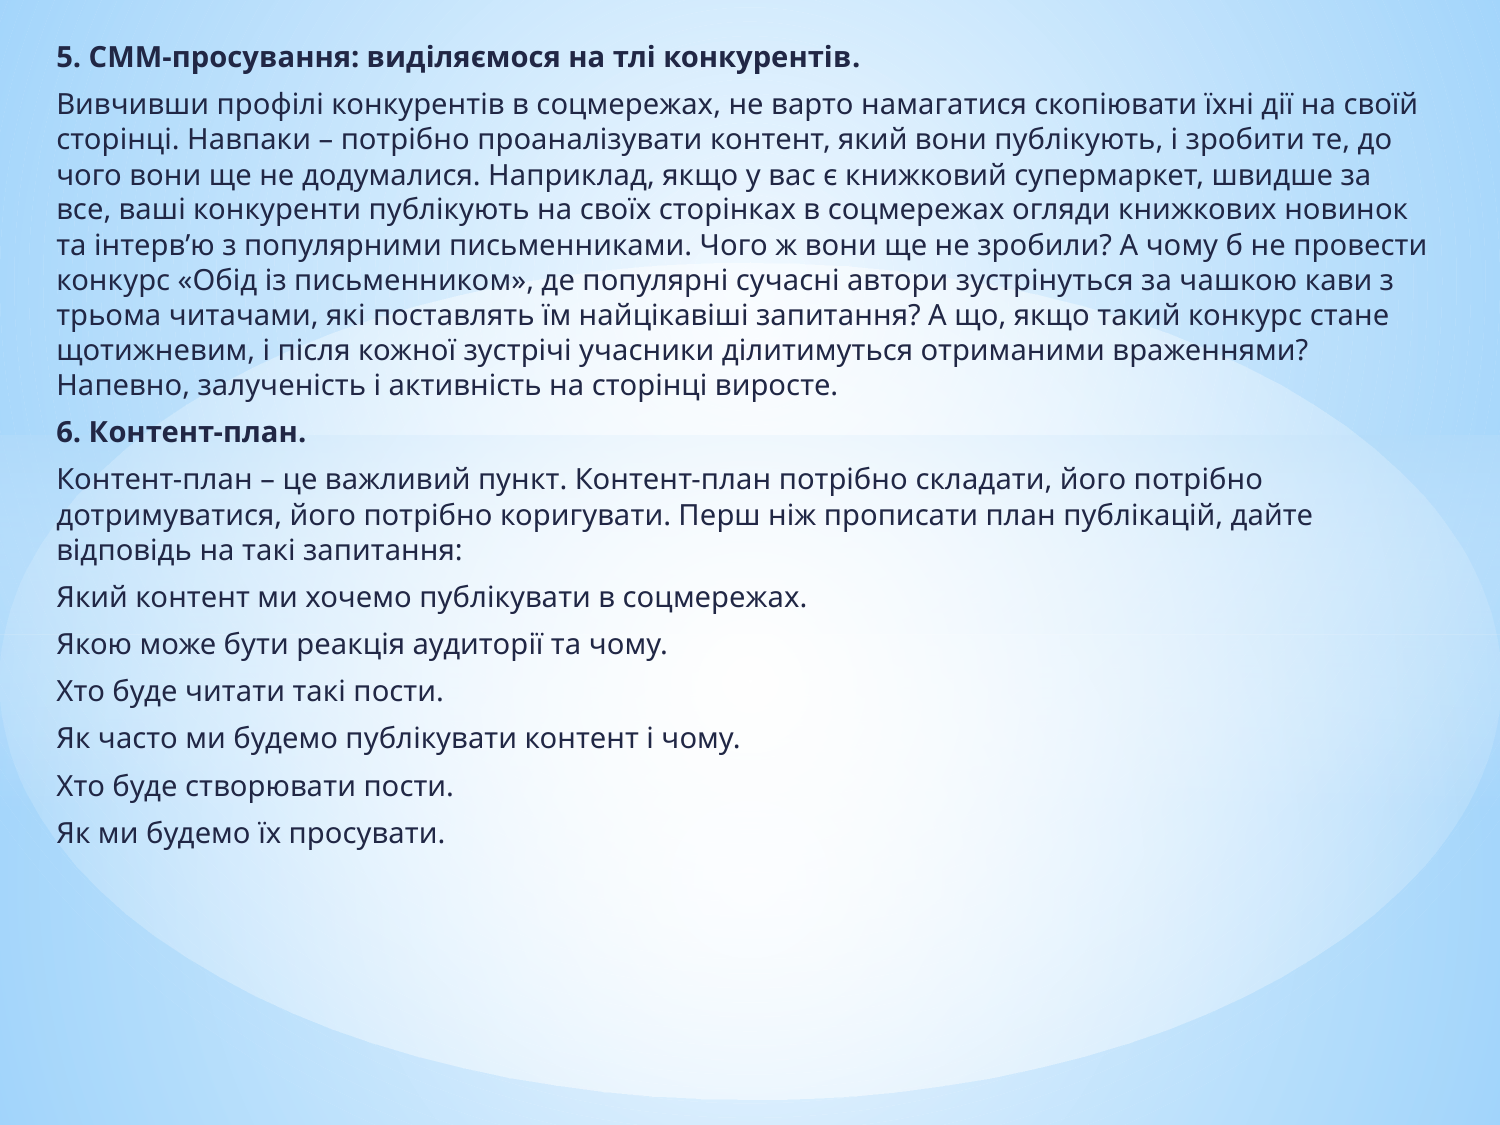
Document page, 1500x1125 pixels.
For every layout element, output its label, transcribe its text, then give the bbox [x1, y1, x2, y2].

subtitle 5. СММ-просування: виділяємося на тлі конкурентів. Вивчивши профілі конкурентів в соцмережах, не варто намагатися скопіювати їхні дії на своїй сторінці. Навпаки – потрібно проаналізувати контент, який вони публікують, і зробити те, до чого вони ще не додумалися. Наприклад, якщо у вас є книжковий супермаркет, швидше за все, ваші конкуренти публікують на своїх сторінках в соцмережах огляди книжкових новинок та інтерв’ю з популярними письменниками. Чого ж вони ще не зробили? А чому б не провести конкурс «Обід із письменником», де популярні сучасні автори зустрінуться за чашкою кави з трьома читачами, які поставлять їм найцікавіші запитання? А що, якщо такий конкурс стане щотижневим, і після кожної зустрічі учасники ділитимуться отриманими враженнями? Напевно, залученість і активність на сторінці виросте. 6. Контент-план. Контент-план – це важливий пункт. Контент-план потрібно складати, його потрібно дотримуватися, його потрібно коригувати. Перш ніж прописати план публікацій, дайте відповідь на такі запитання: Який контент ми хочемо публікувати в соцмережах. Якою може бути реакція аудиторії та чому. Хто буде читати такі пости. Як часто ми будемо публікувати контент і чому. Хто буде створювати пости. Як ми будемо їх просувати. [41, 30, 1447, 1083]
